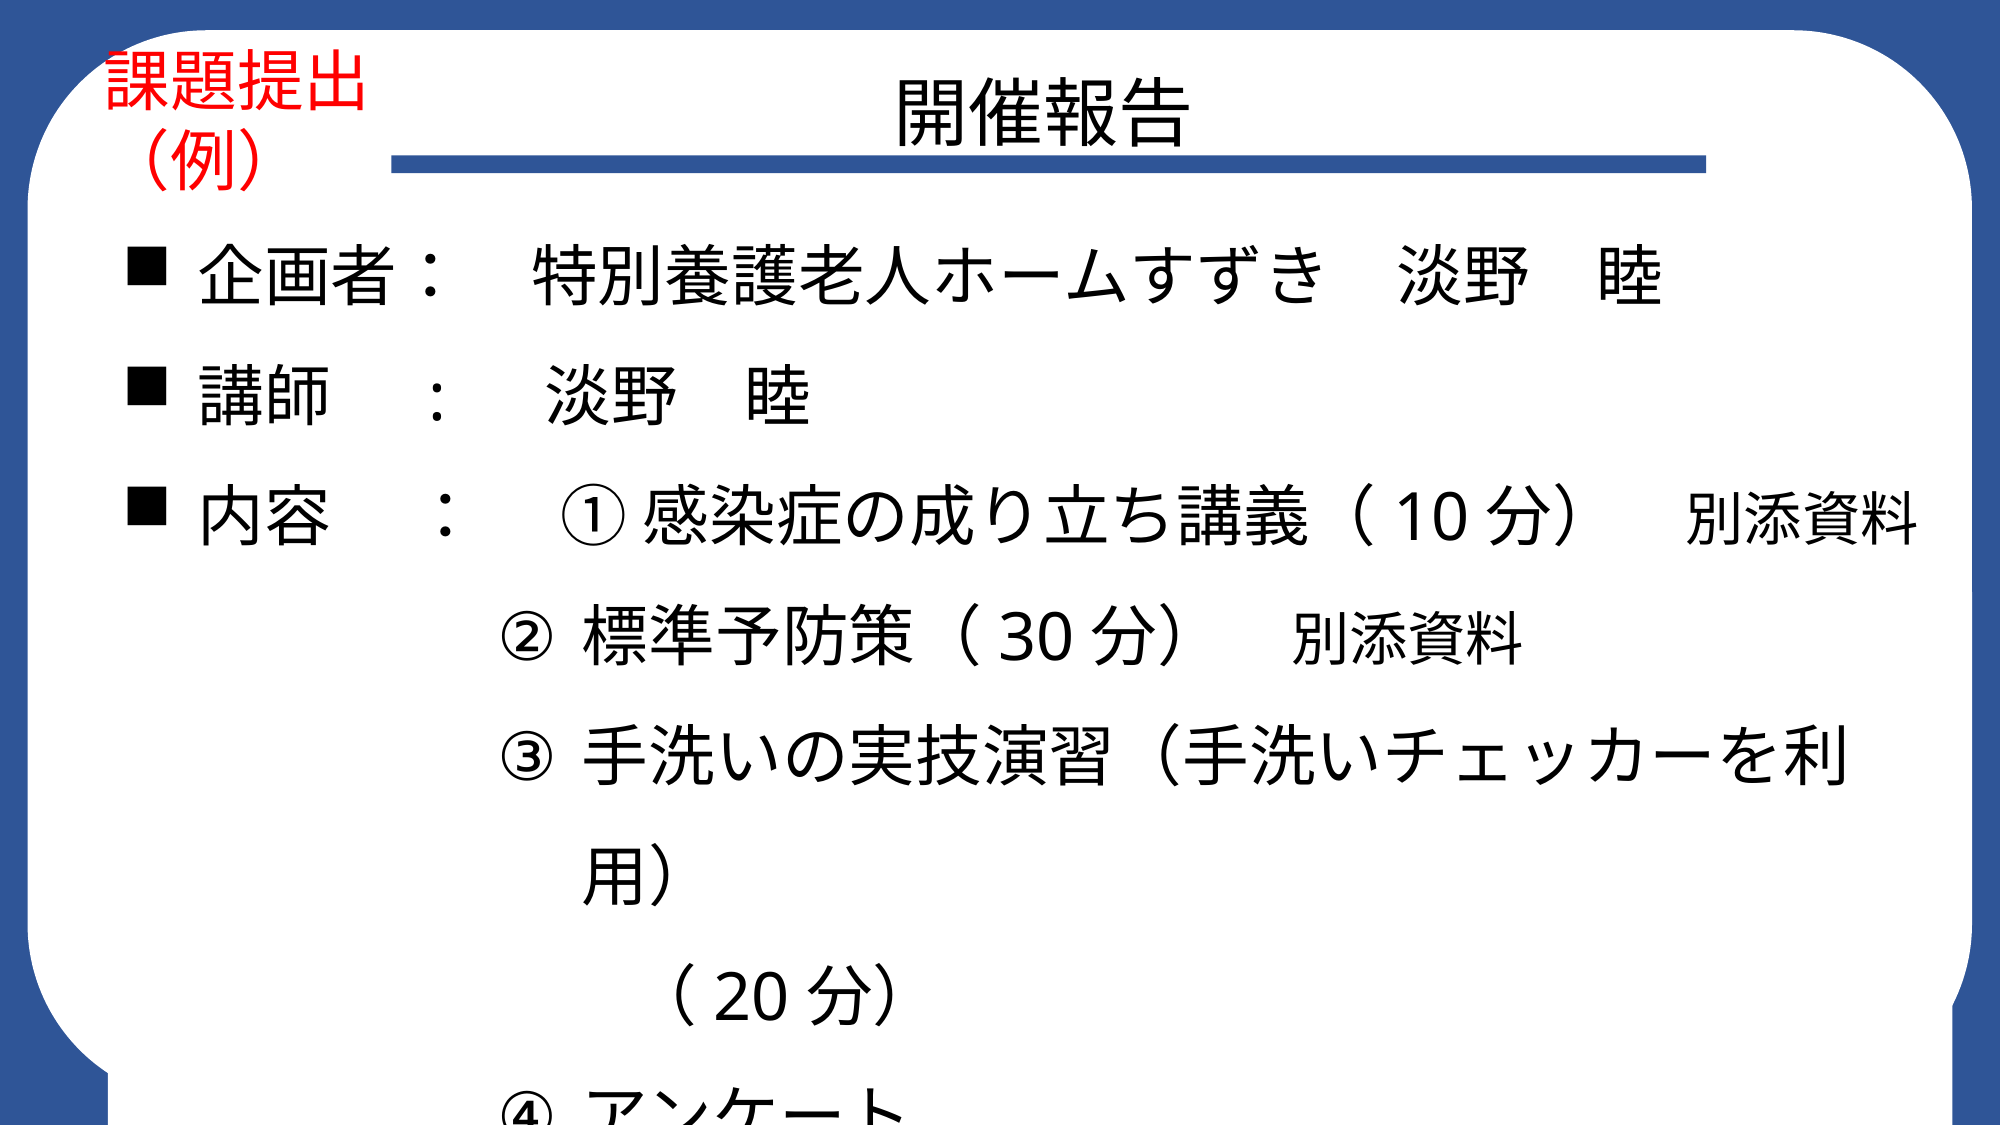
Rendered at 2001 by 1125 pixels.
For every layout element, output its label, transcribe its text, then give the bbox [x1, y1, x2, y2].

text_box [639, 154, 1707, 174]
text_box 課題提出 （例） [88, 31, 639, 206]
text_box 開催報告 [878, 13, 1273, 164]
text_box 企画者： 特別養護老人ホームすずき 淡野 睦 講師 : 淡野 睦 内容 ： ① 感染症の成り立ち講義（10分） 別添資料 標準予防策（30分） 別添資料 手洗いの実技演習（手洗いチェッカーを利用） （20分） アンケート [107, 186, 1953, 1125]
